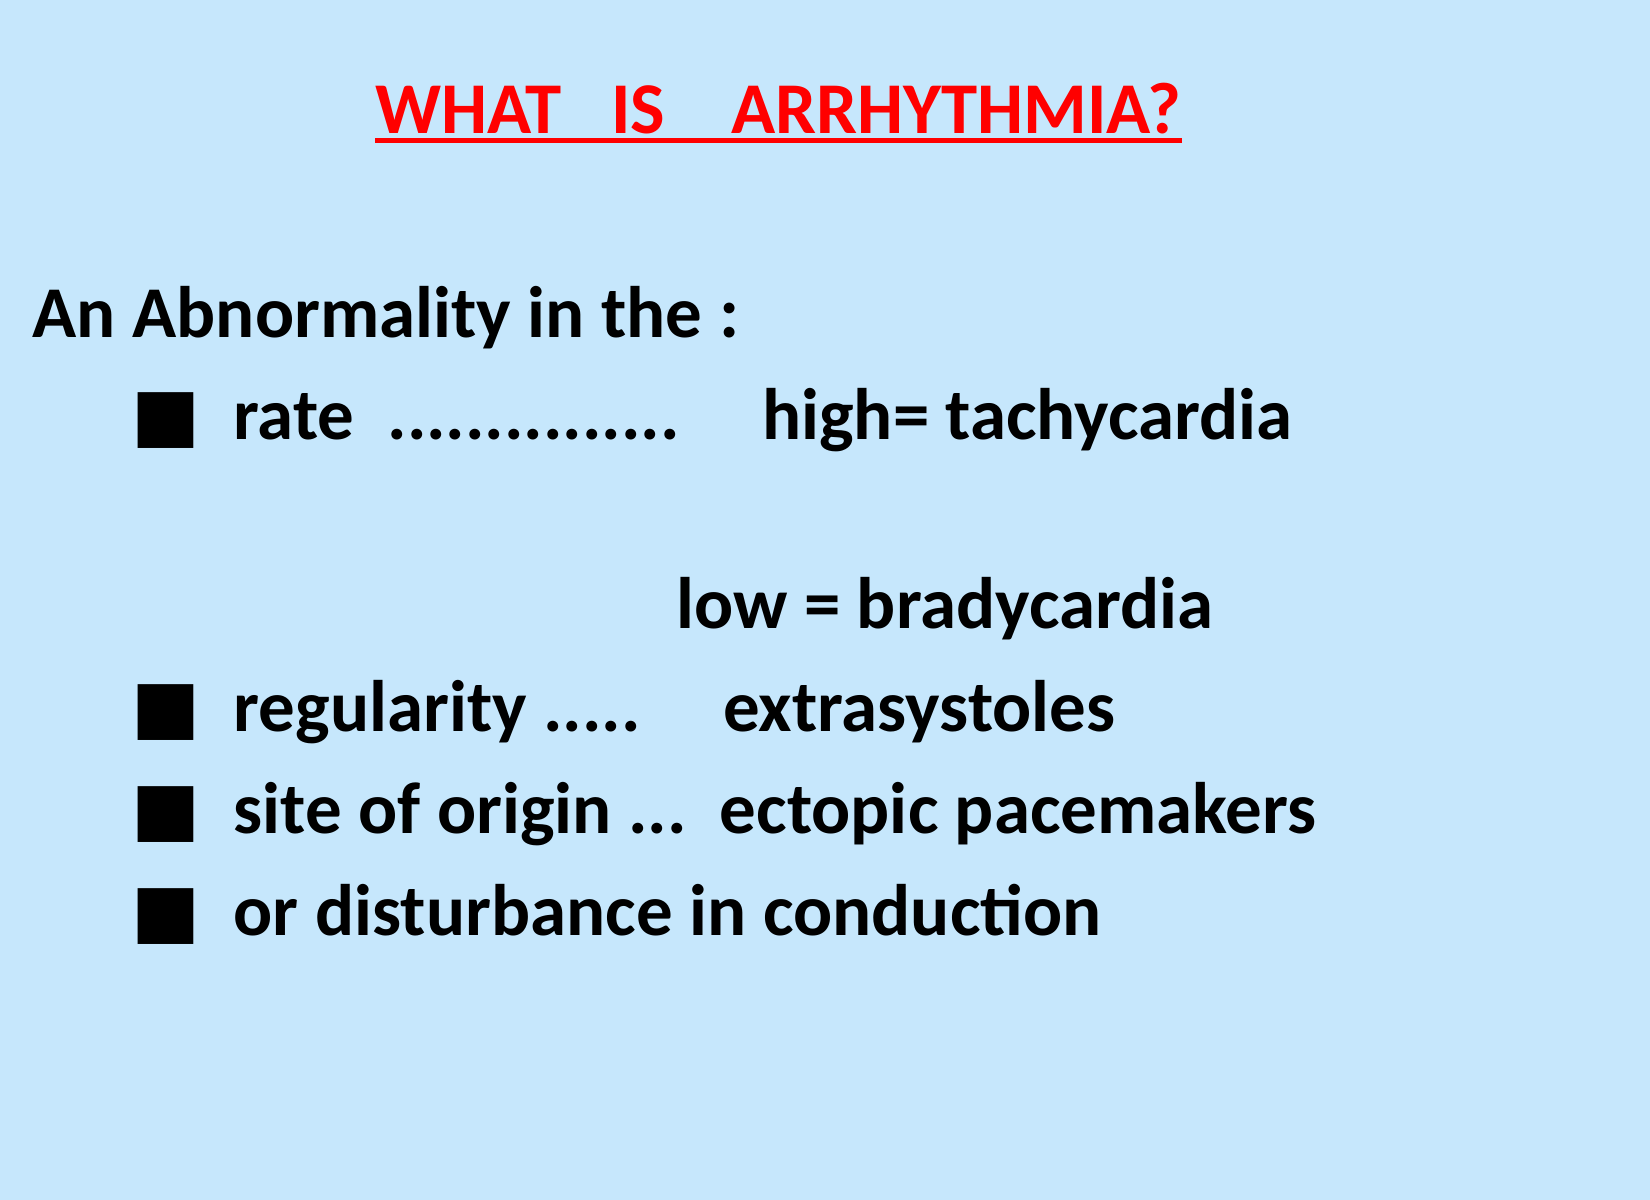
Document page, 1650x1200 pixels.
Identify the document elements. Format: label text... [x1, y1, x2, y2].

subtitle WHAT IS ARRHYTHMIA? An Abnormality in the : ■ rate ............... high= tachycardia low = bradycardia ■ regularity ..... extrasystoles ■ site of origin ... ectopic pacemakers ■ or disturbance in conduction [0, 0, 1650, 1200]
